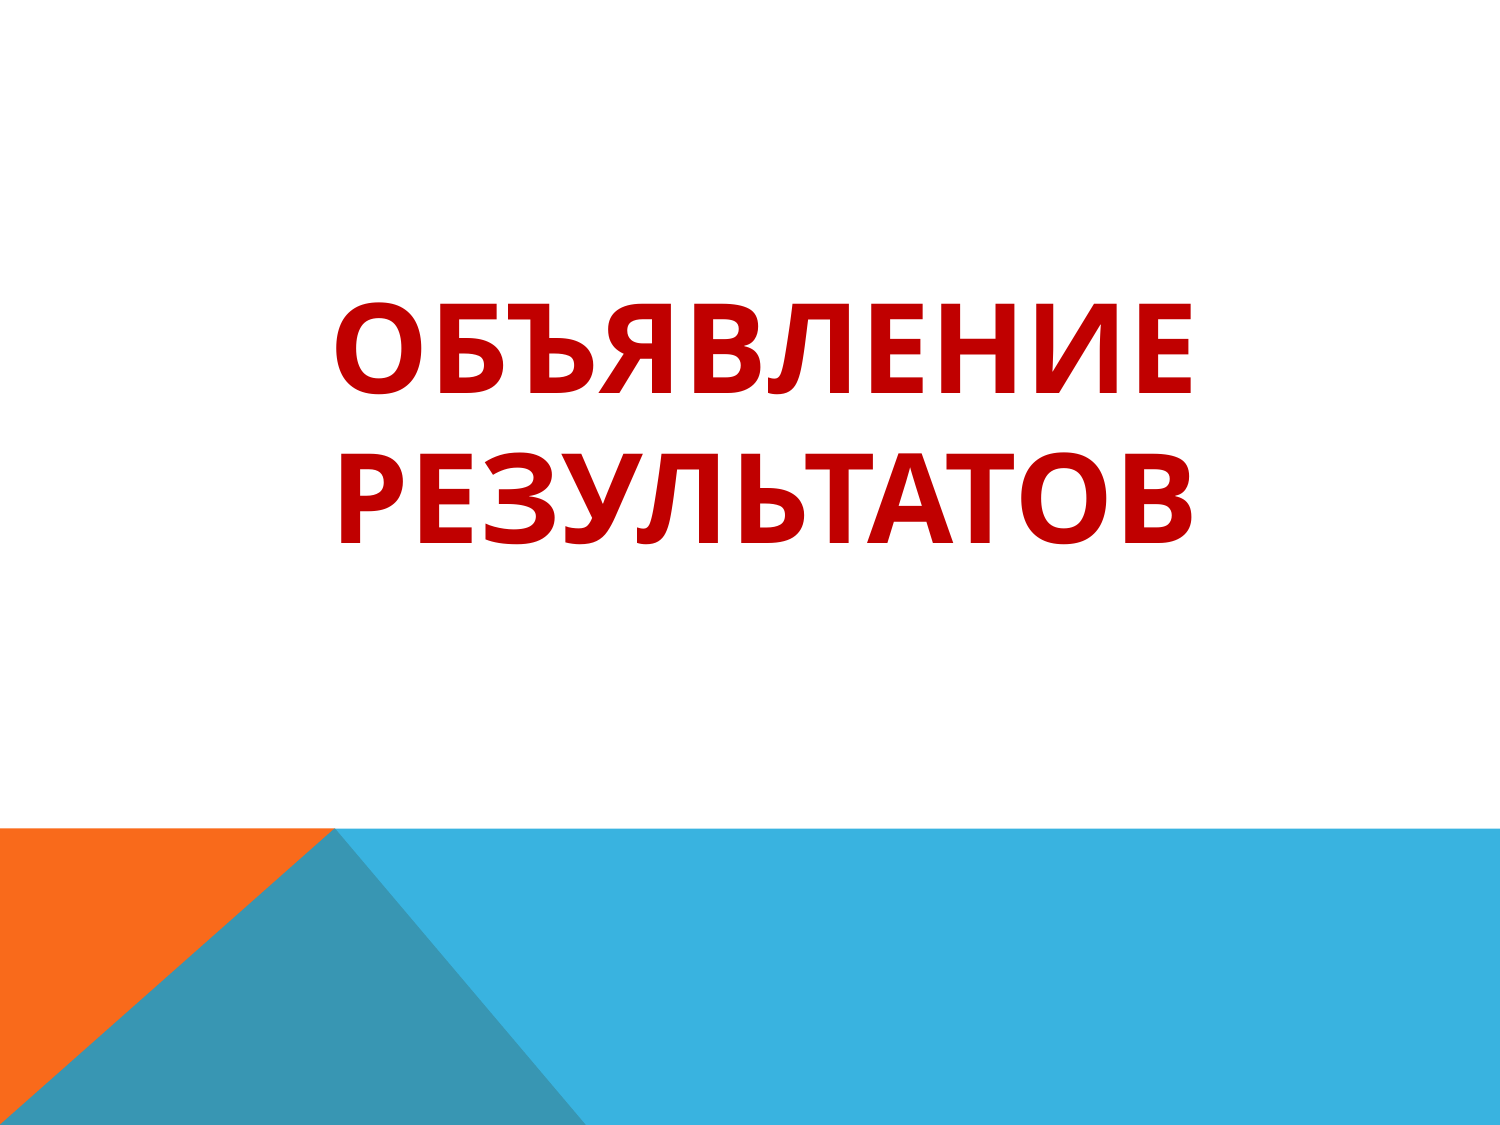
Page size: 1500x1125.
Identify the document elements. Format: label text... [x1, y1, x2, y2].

title Объявление результатов [147, 373, 1382, 464]
